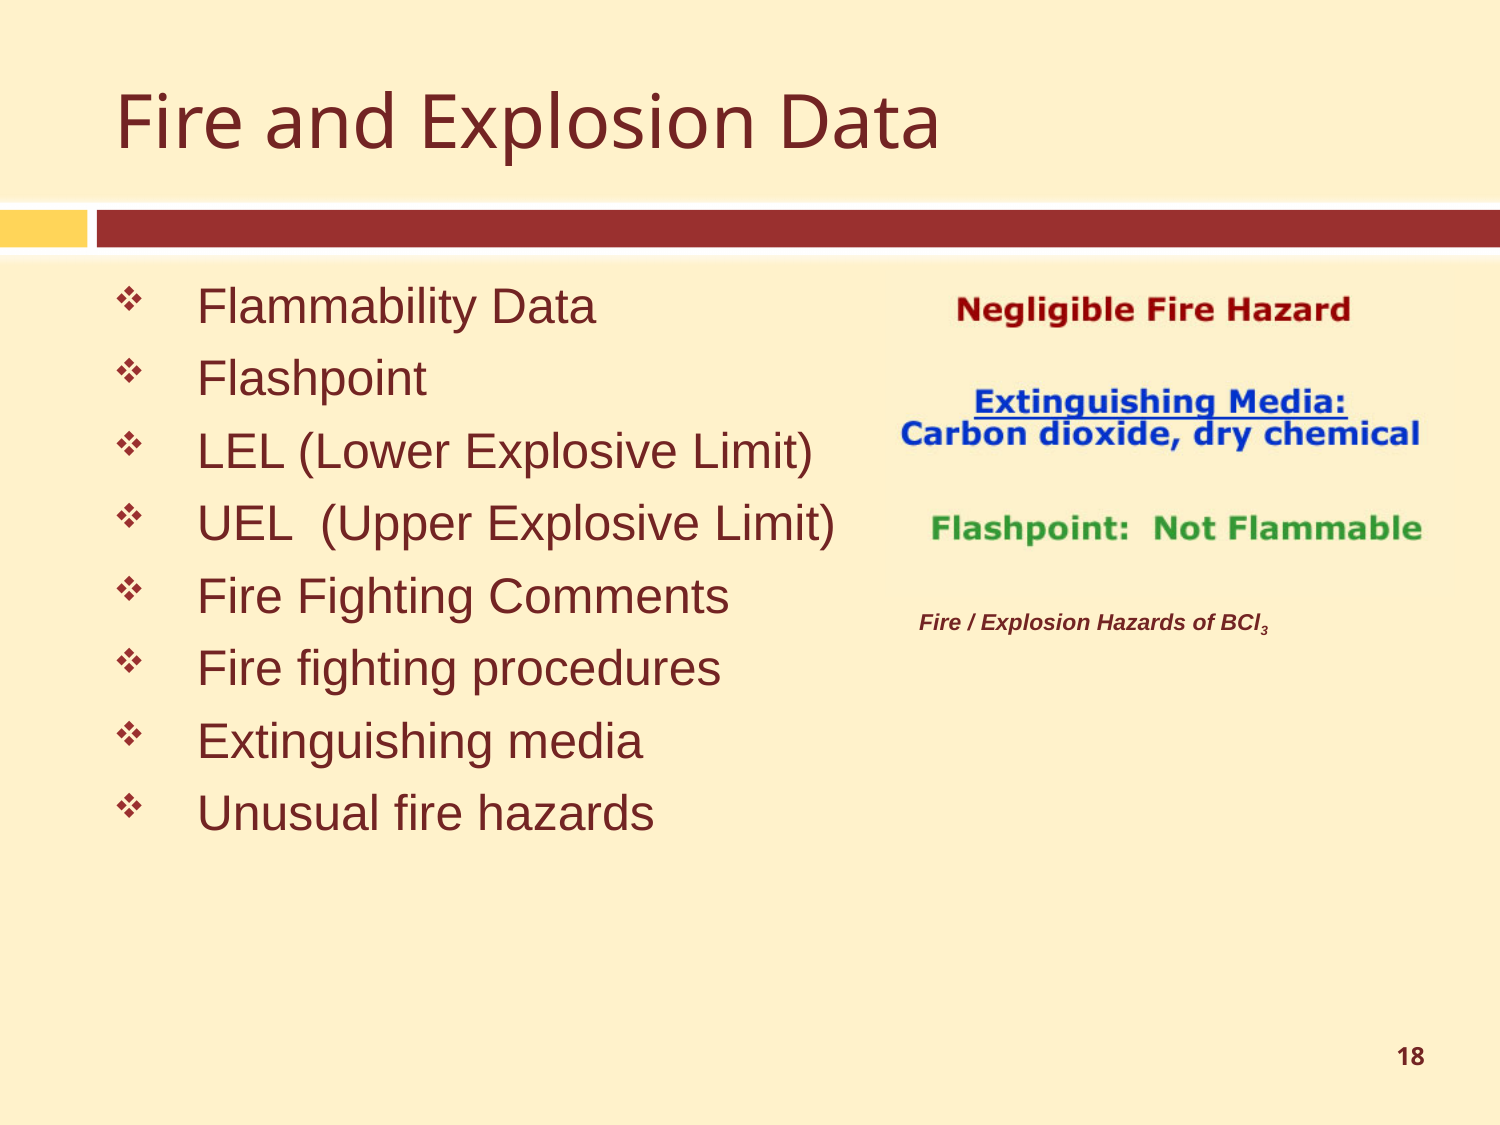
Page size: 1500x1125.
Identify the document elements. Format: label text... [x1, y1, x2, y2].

picture [885, 269, 1456, 598]
title Fire and Explosion Data [99, 37, 1438, 200]
text_box Fire / Explosion Hazards of BCl3 [904, 607, 1361, 646]
list Flammability Data Flashpoint LEL (Lower Explosive Limit) UEL (Upper Explosive Limit) Fire Fighting Comments Fire fighting procedures Extinguishing media Unusual fire hazards [98, 265, 874, 1011]
